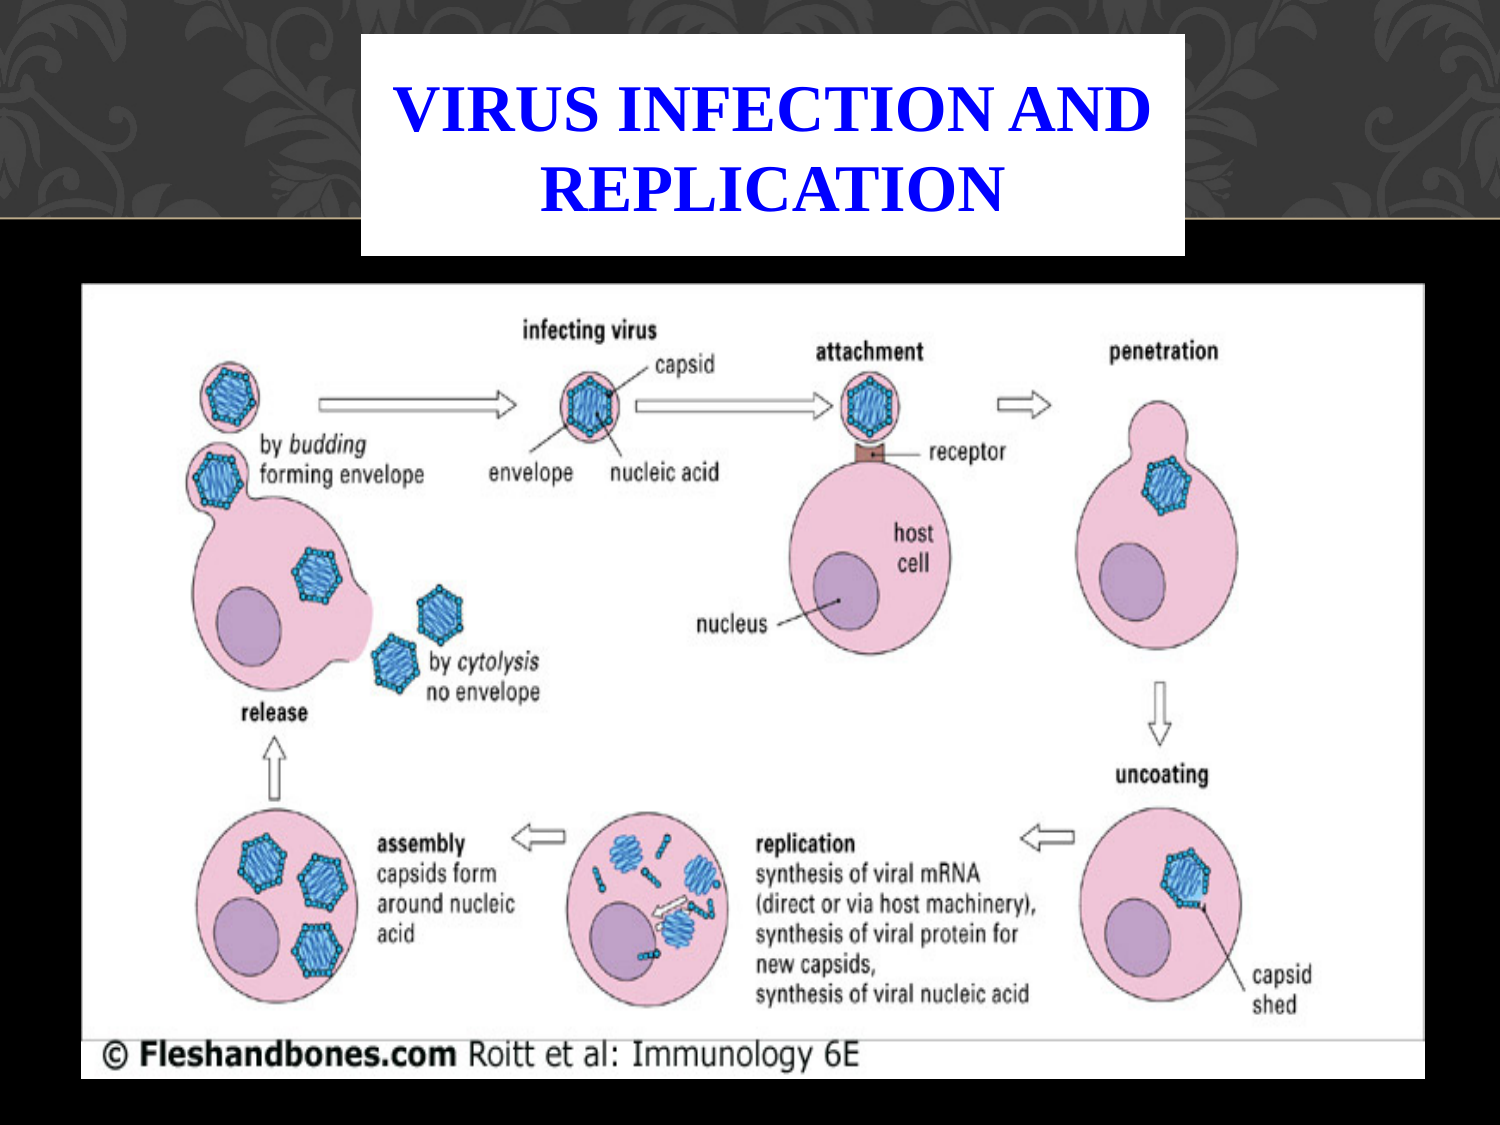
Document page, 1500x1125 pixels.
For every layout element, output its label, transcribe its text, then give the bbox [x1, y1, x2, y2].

picture [80, 282, 1426, 1079]
title Virus infection and replication [361, 34, 1185, 256]
